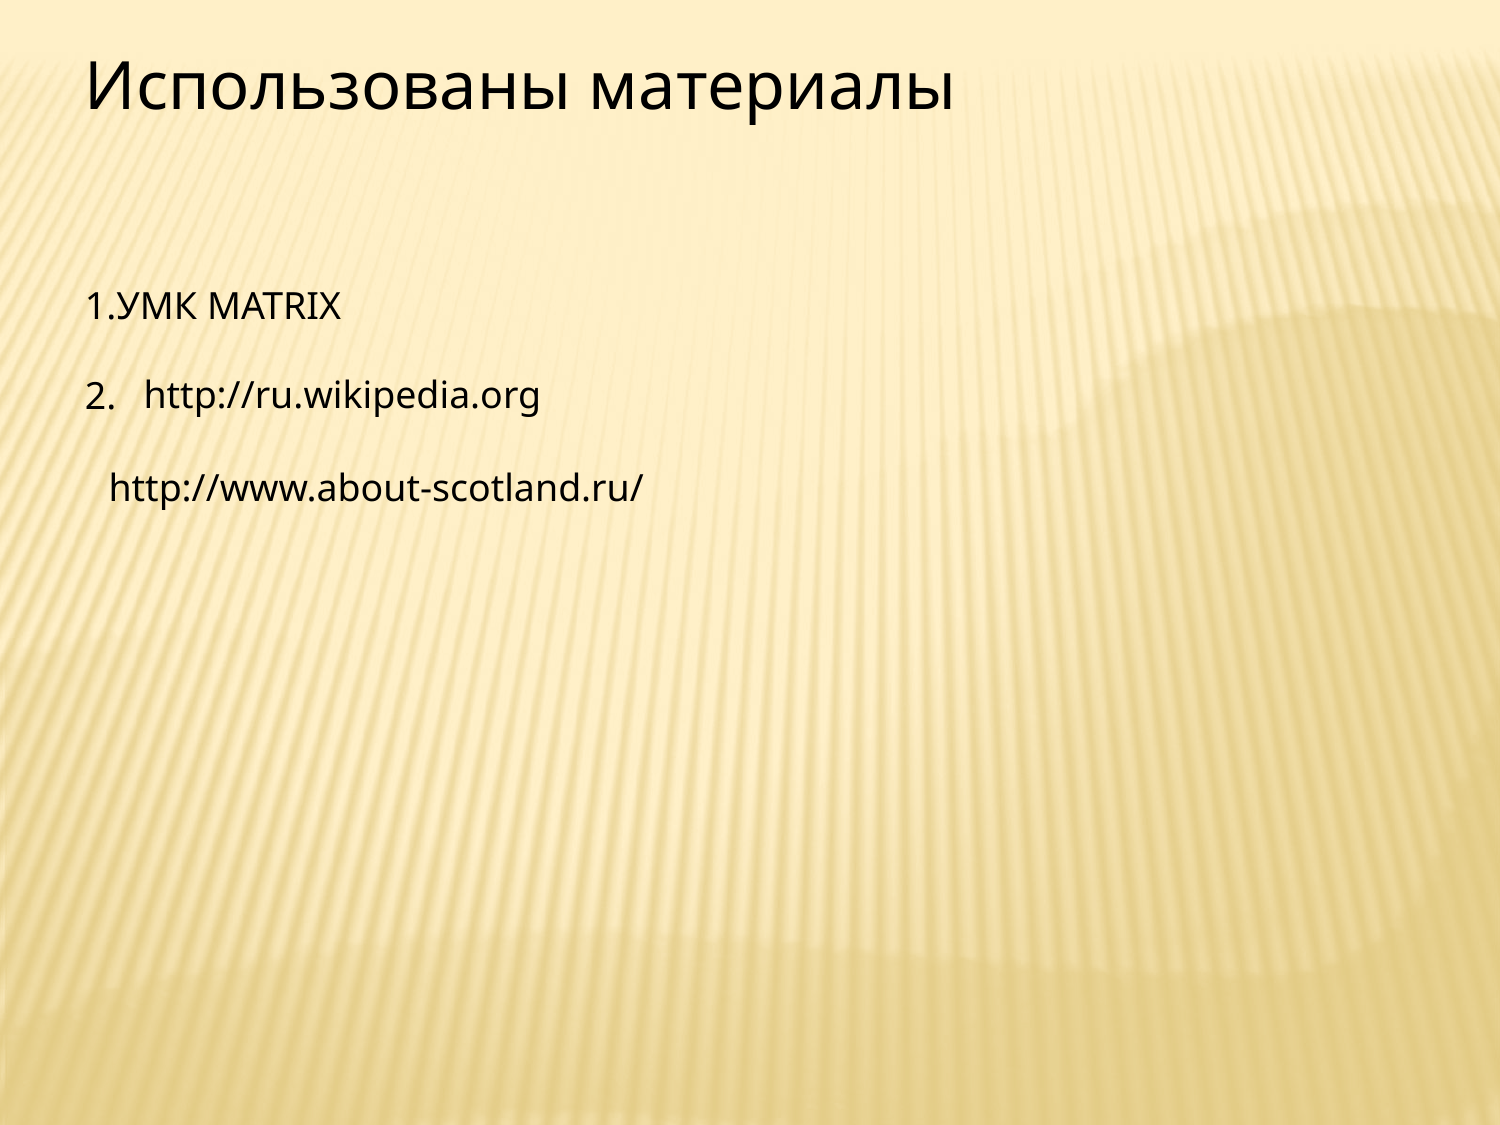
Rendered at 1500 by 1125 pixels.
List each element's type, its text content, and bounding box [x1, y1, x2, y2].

text_box http://ru.wikipedia.org [128, 363, 879, 423]
text_box http://www.about-scotland.ru/ [93, 456, 659, 517]
text_box Использованы материалы 1.УМК MATRIX 2. [70, 35, 1008, 425]
